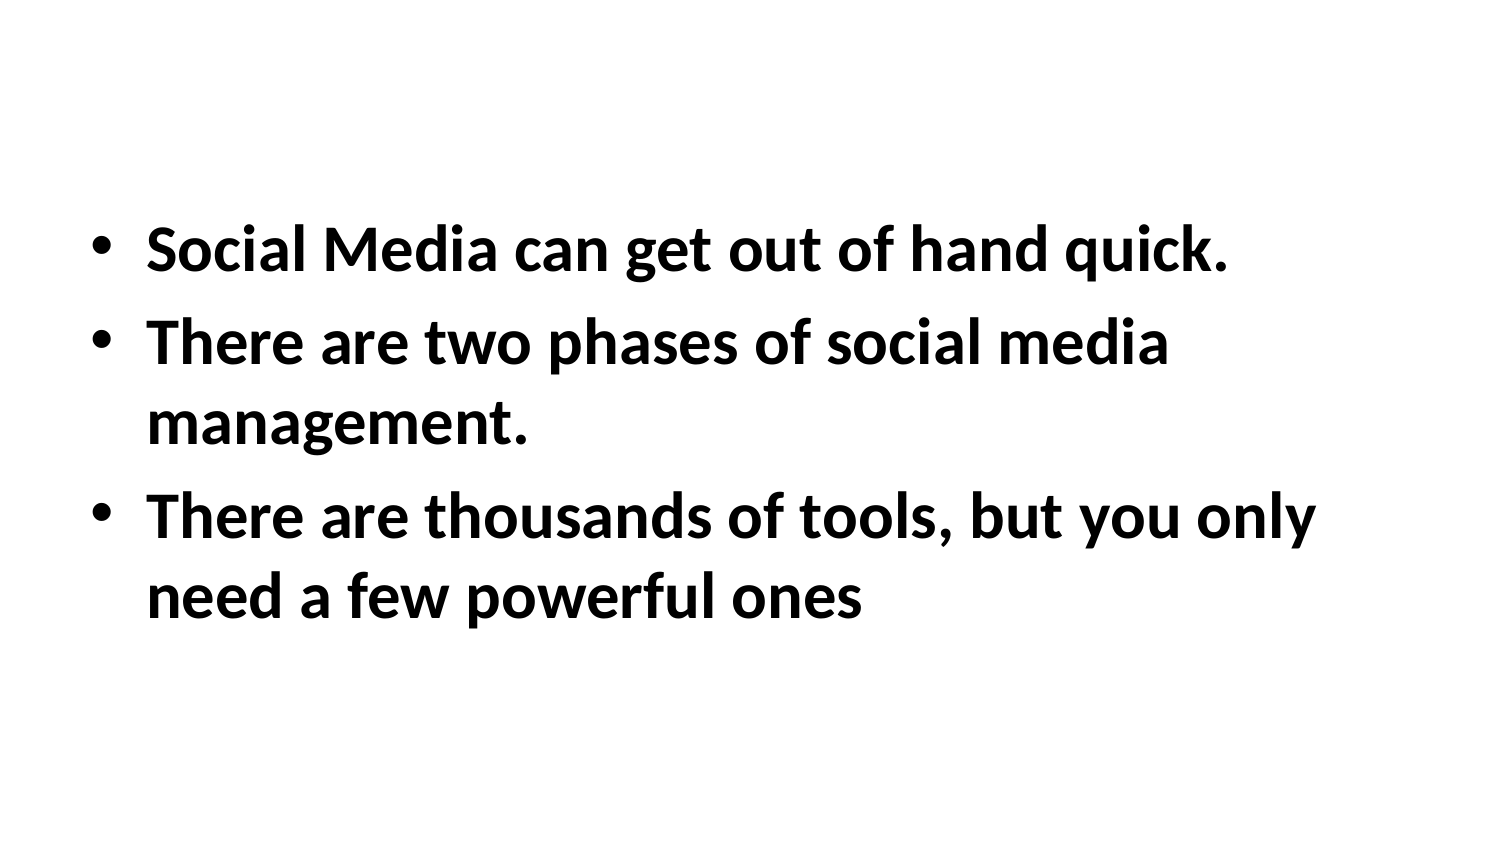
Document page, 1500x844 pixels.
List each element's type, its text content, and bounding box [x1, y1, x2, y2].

list Social Media can get out of hand quick. There are two phases of social media management. There are thousands of tools, but you only need a few powerful ones [75, 196, 1425, 754]
